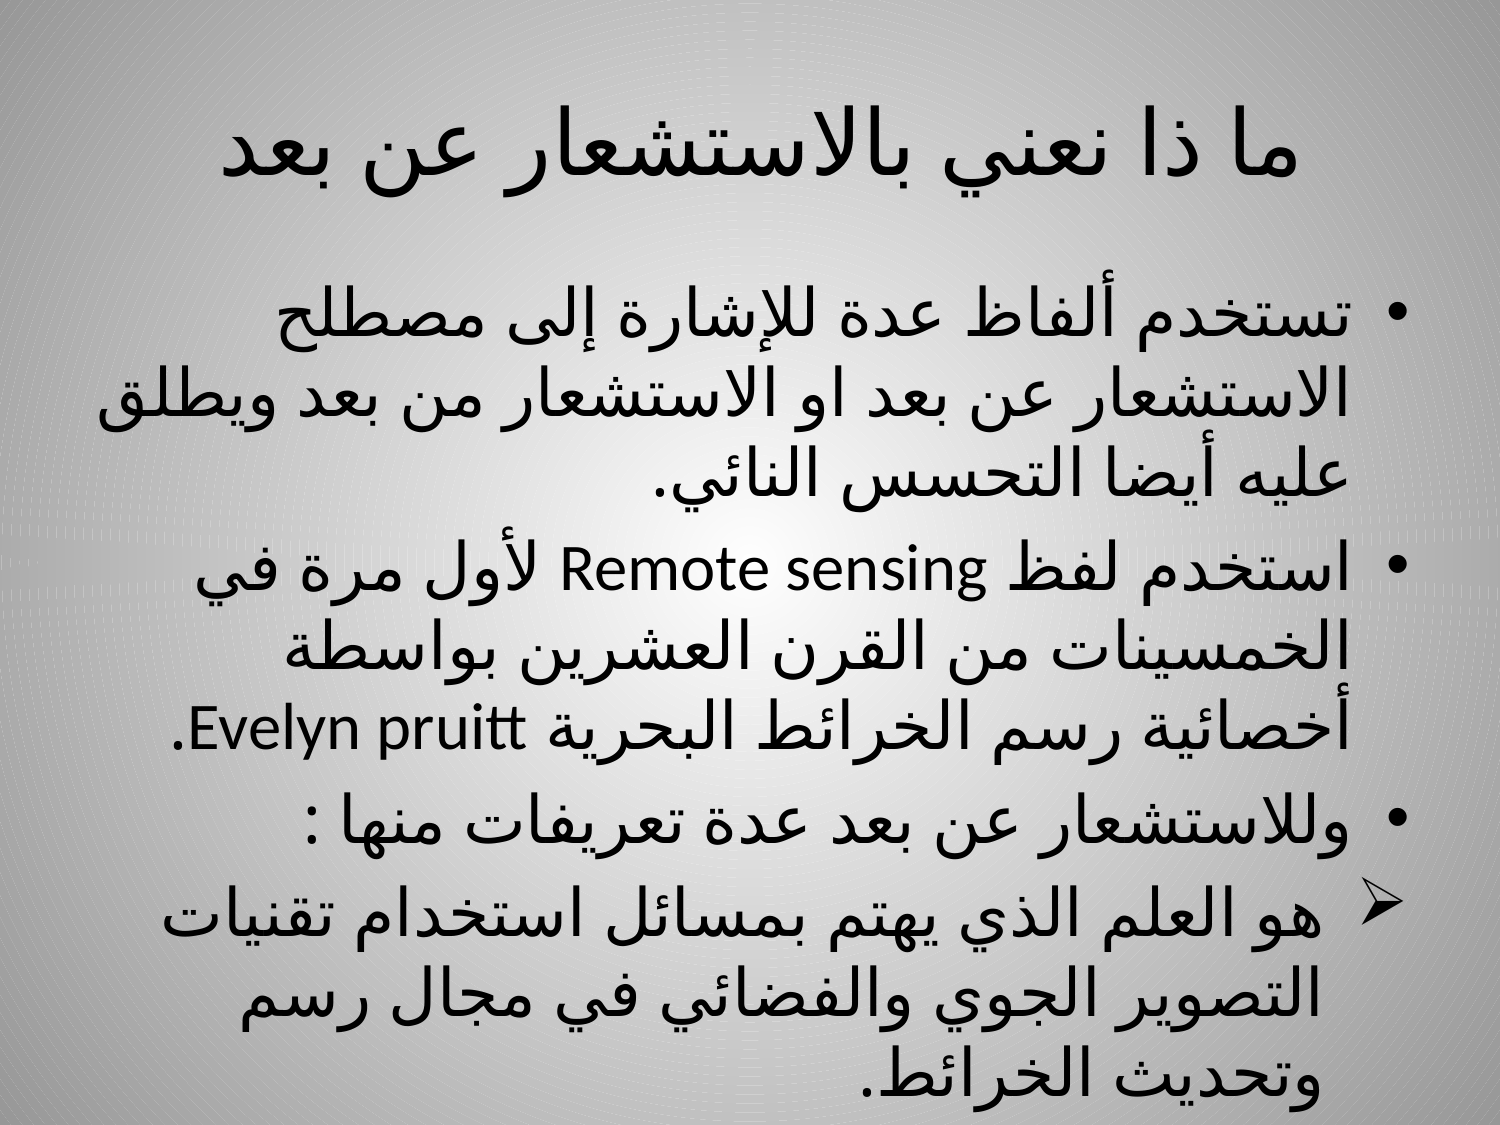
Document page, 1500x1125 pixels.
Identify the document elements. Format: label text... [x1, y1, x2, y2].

title ما ذا نعني بالاستشعار عن بعد [75, 45, 1425, 233]
list تستخدم ألفاظ عدة للإشارة إلى مصطلح الاستشعار عن بعد او الاستشعار من بعد ويطلق عليه أيضا التحسس النائي. استخدم لفظ Remote sensing لأول مرة في الخمسينات من القرن العشرين بواسطة أخصائية رسم الخرائط البحرية Evelyn pruitt. وللاستشعار عن بعد عدة تعريفات منها : هو العلم الذي يهتم بمسائل استخدام تقنيات التصوير الجوي والفضائي في مجال رسم وتحديث الخرائط. [75, 262, 1425, 1005]
